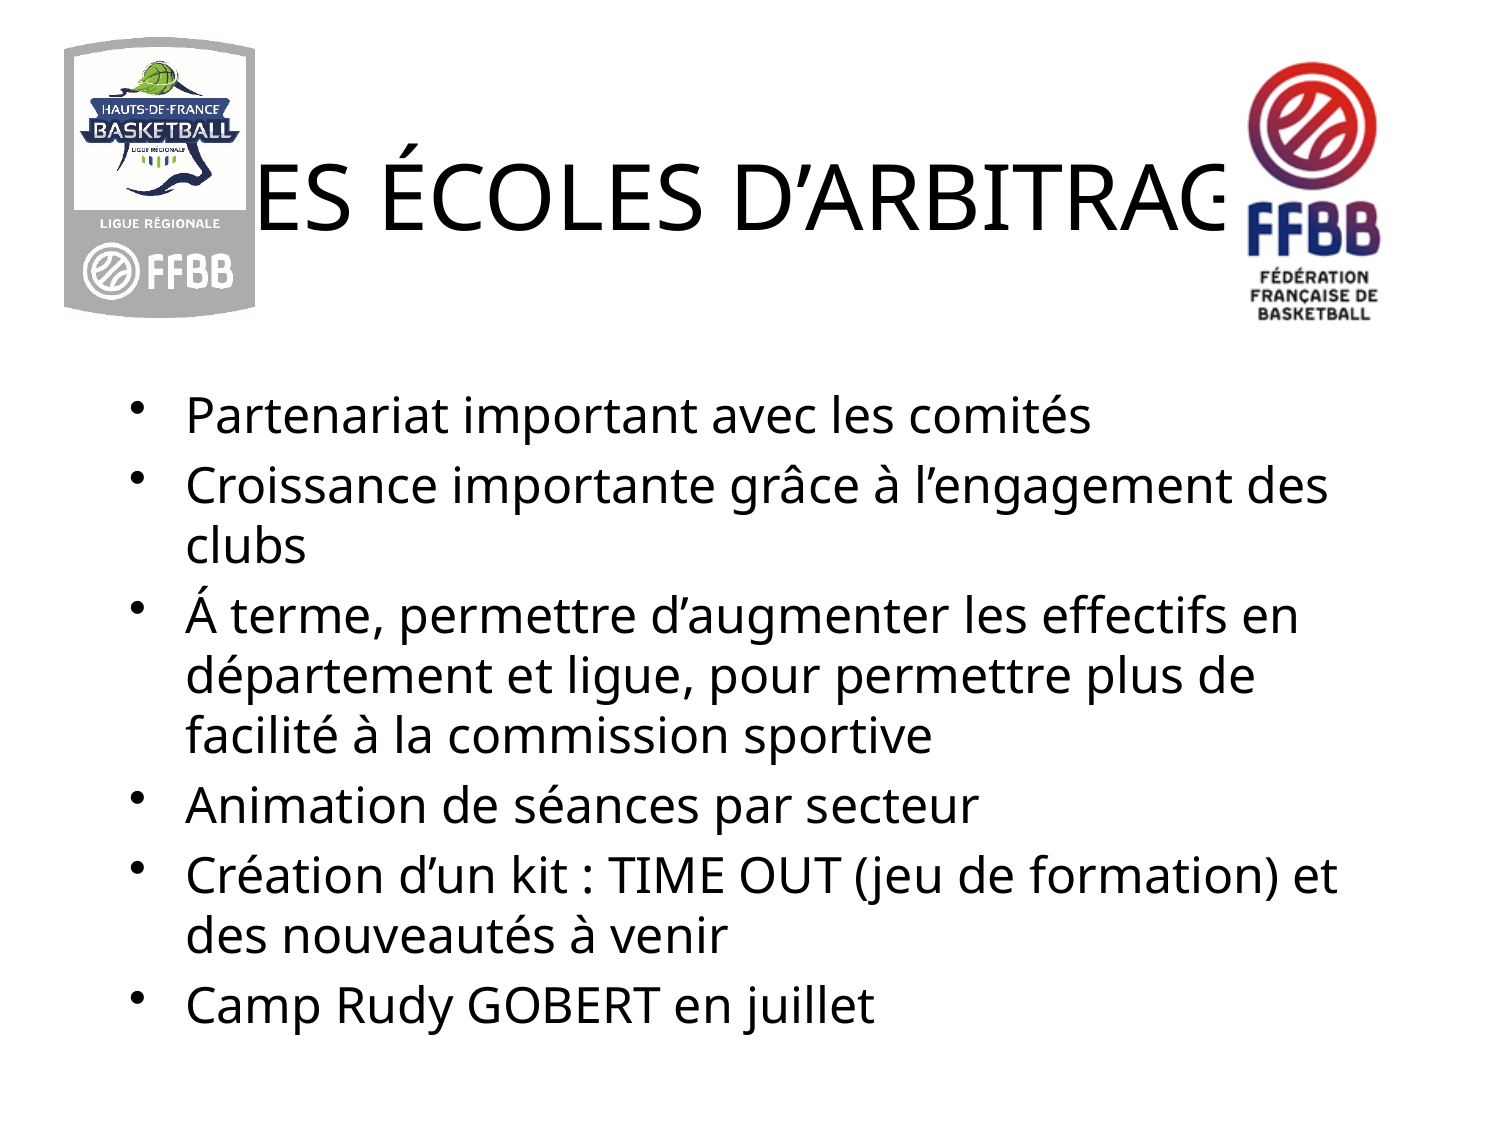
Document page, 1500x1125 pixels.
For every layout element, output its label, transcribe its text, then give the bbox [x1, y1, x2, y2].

title LES ÉCOLES D’ARBITRAGE [255, 99, 1224, 288]
picture [1224, 37, 1405, 350]
picture [64, 37, 255, 318]
list Partenariat important avec les comités Croissance importante grâce à l’engagement des clubs Á terme, permettre d’augmenter les effectifs en département et ligue, pour permettre plus de facilité à la commission sportive Animation de séances par secteur Création d’un kit : TIME OUT (jeu de formation) et des nouveautés à venir Camp Rudy GOBERT en juillet [114, 376, 1390, 1014]
